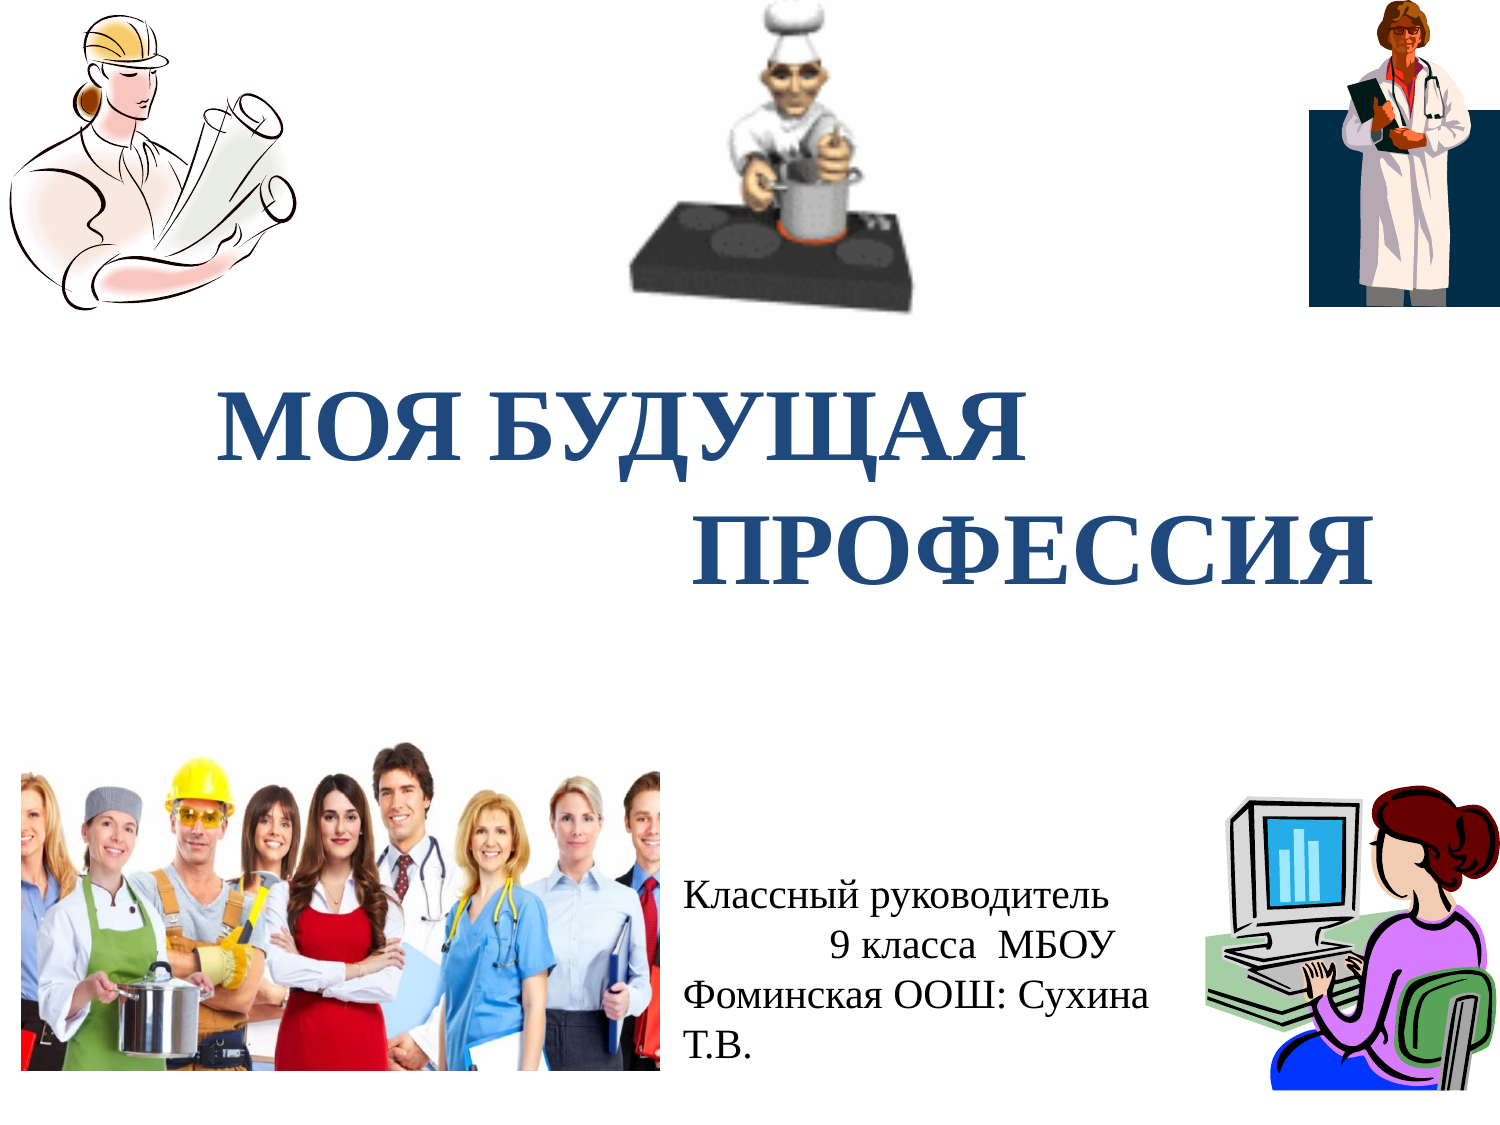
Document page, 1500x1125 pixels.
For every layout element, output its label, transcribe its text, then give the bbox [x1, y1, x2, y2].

picture [1205, 784, 1500, 1094]
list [0, 0, 297, 315]
picture [609, 0, 938, 329]
picture [20, 739, 660, 1071]
list Классный руководитель 9 класса МБОУ Фоминская ООШ: Сухина Т.В. [667, 933, 1200, 1075]
title Моя будущая профессия [194, 349, 1411, 693]
picture [1308, 0, 1500, 307]
